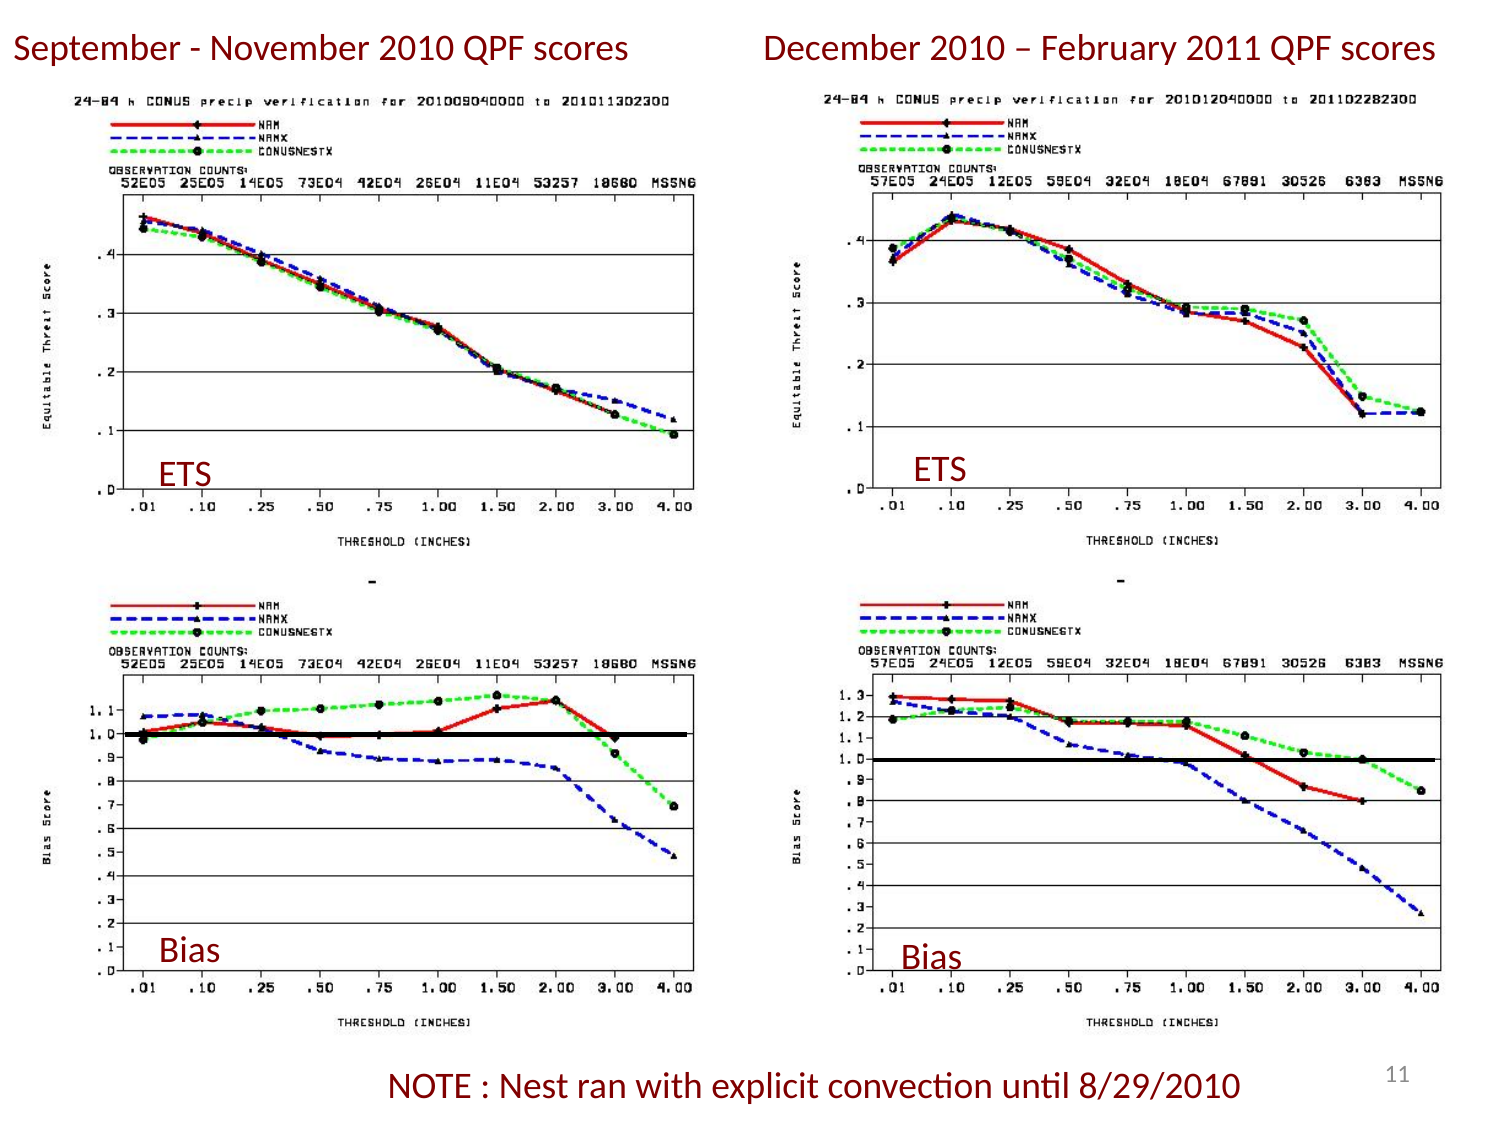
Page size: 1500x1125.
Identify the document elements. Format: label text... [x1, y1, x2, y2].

text_box September - November 2010 QPF scores [0, 16, 545, 66]
slide_number 11 [1327, 1064, 1425, 1103]
text_box December 2010 – February 2011 QPF scores [750, 16, 1361, 63]
picture [0, 65, 1499, 1055]
text_box NOTE : Nest ran with explicit convection until 8/29/2010 [374, 1063, 1327, 1123]
